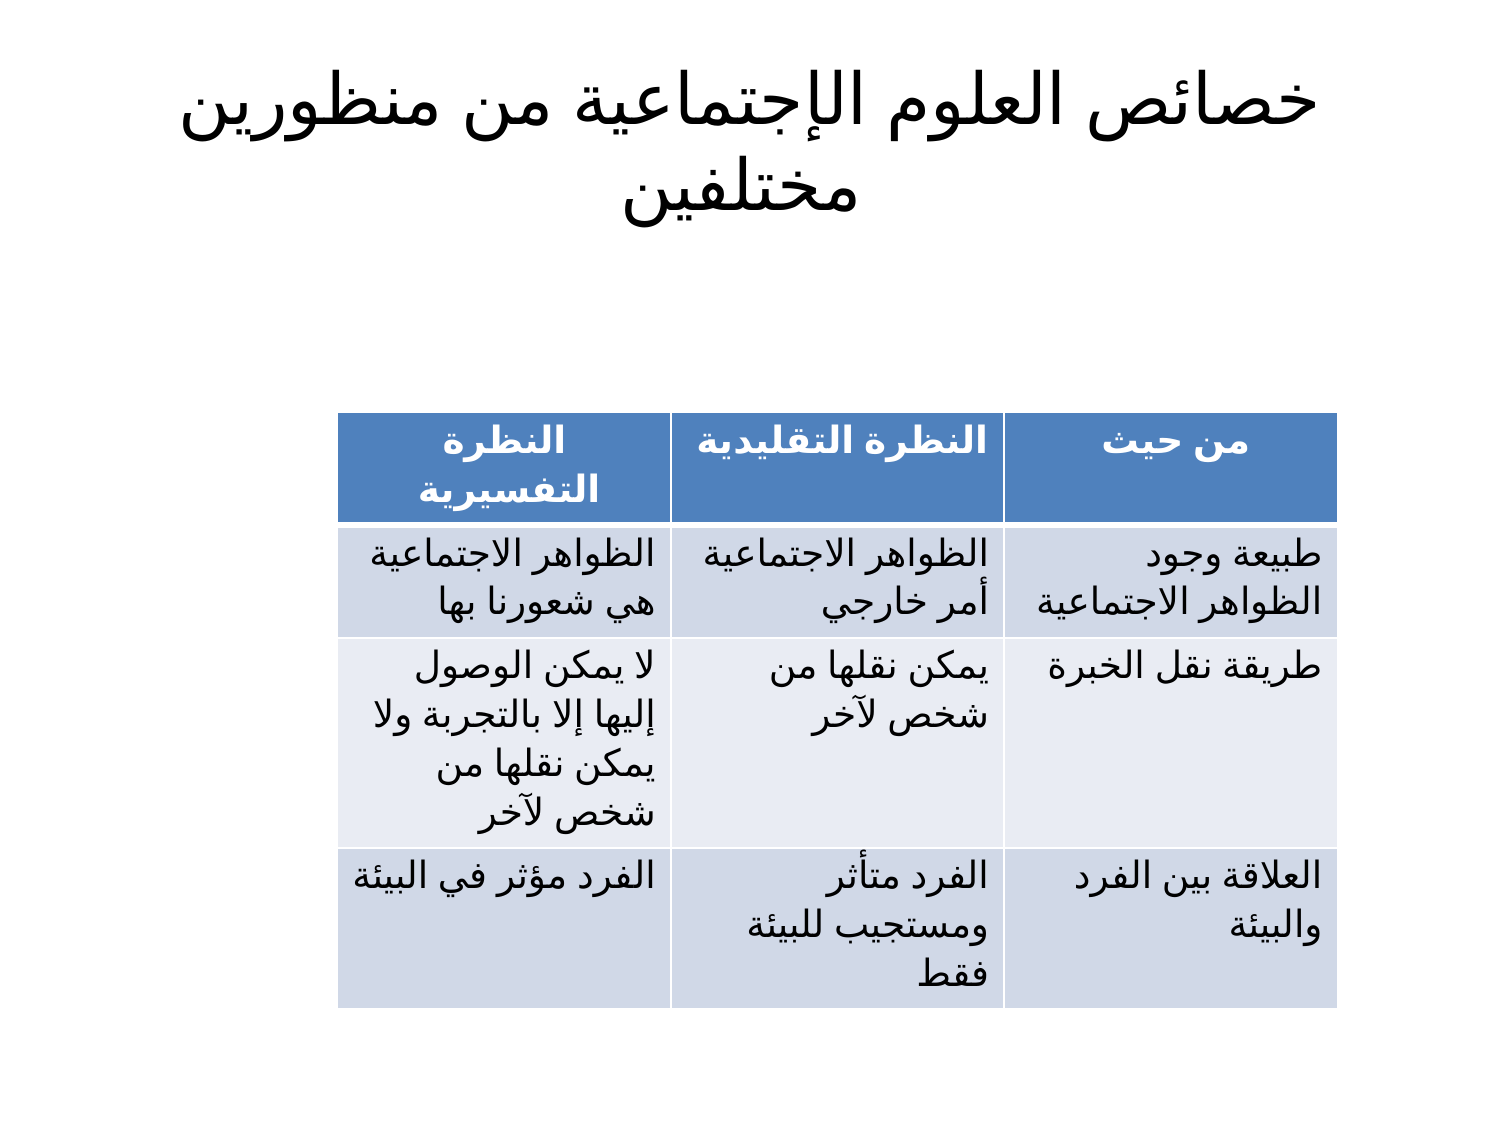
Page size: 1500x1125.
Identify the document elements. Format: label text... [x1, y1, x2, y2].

table_cell يمكن نقلها من شخص لآخر [672, 639, 1003, 847]
table_cell الفرد مؤثر في البيئة [338, 849, 670, 1008]
table_header النظرة التفسيرية [338, 413, 670, 522]
table_header من حيث [1005, 413, 1337, 522]
table_cell طريقة نقل الخبرة [1005, 639, 1337, 847]
table_cell لا يمكن الوصول إليها إلا بالتجربة ولا يمكن نقلها من شخص لآخر [338, 639, 670, 847]
table_header النظرة التقليدية [672, 413, 1003, 522]
table_cell الفرد متأثر ومستجيب للبيئة فقط [672, 849, 1003, 1008]
table_cell الظواهر الاجتماعية أمر خارجي [672, 528, 1003, 637]
table_cell العلاقة بين الفرد والبيئة [1005, 849, 1337, 1008]
table_cell طبيعة وجود الظواهر الاجتماعية [1005, 528, 1337, 637]
title خصائص العلوم الإجتماعية من منظورين مختلفين [75, 45, 1425, 233]
table_cell الظواهر الاجتماعية هي شعورنا بها [338, 528, 670, 637]
